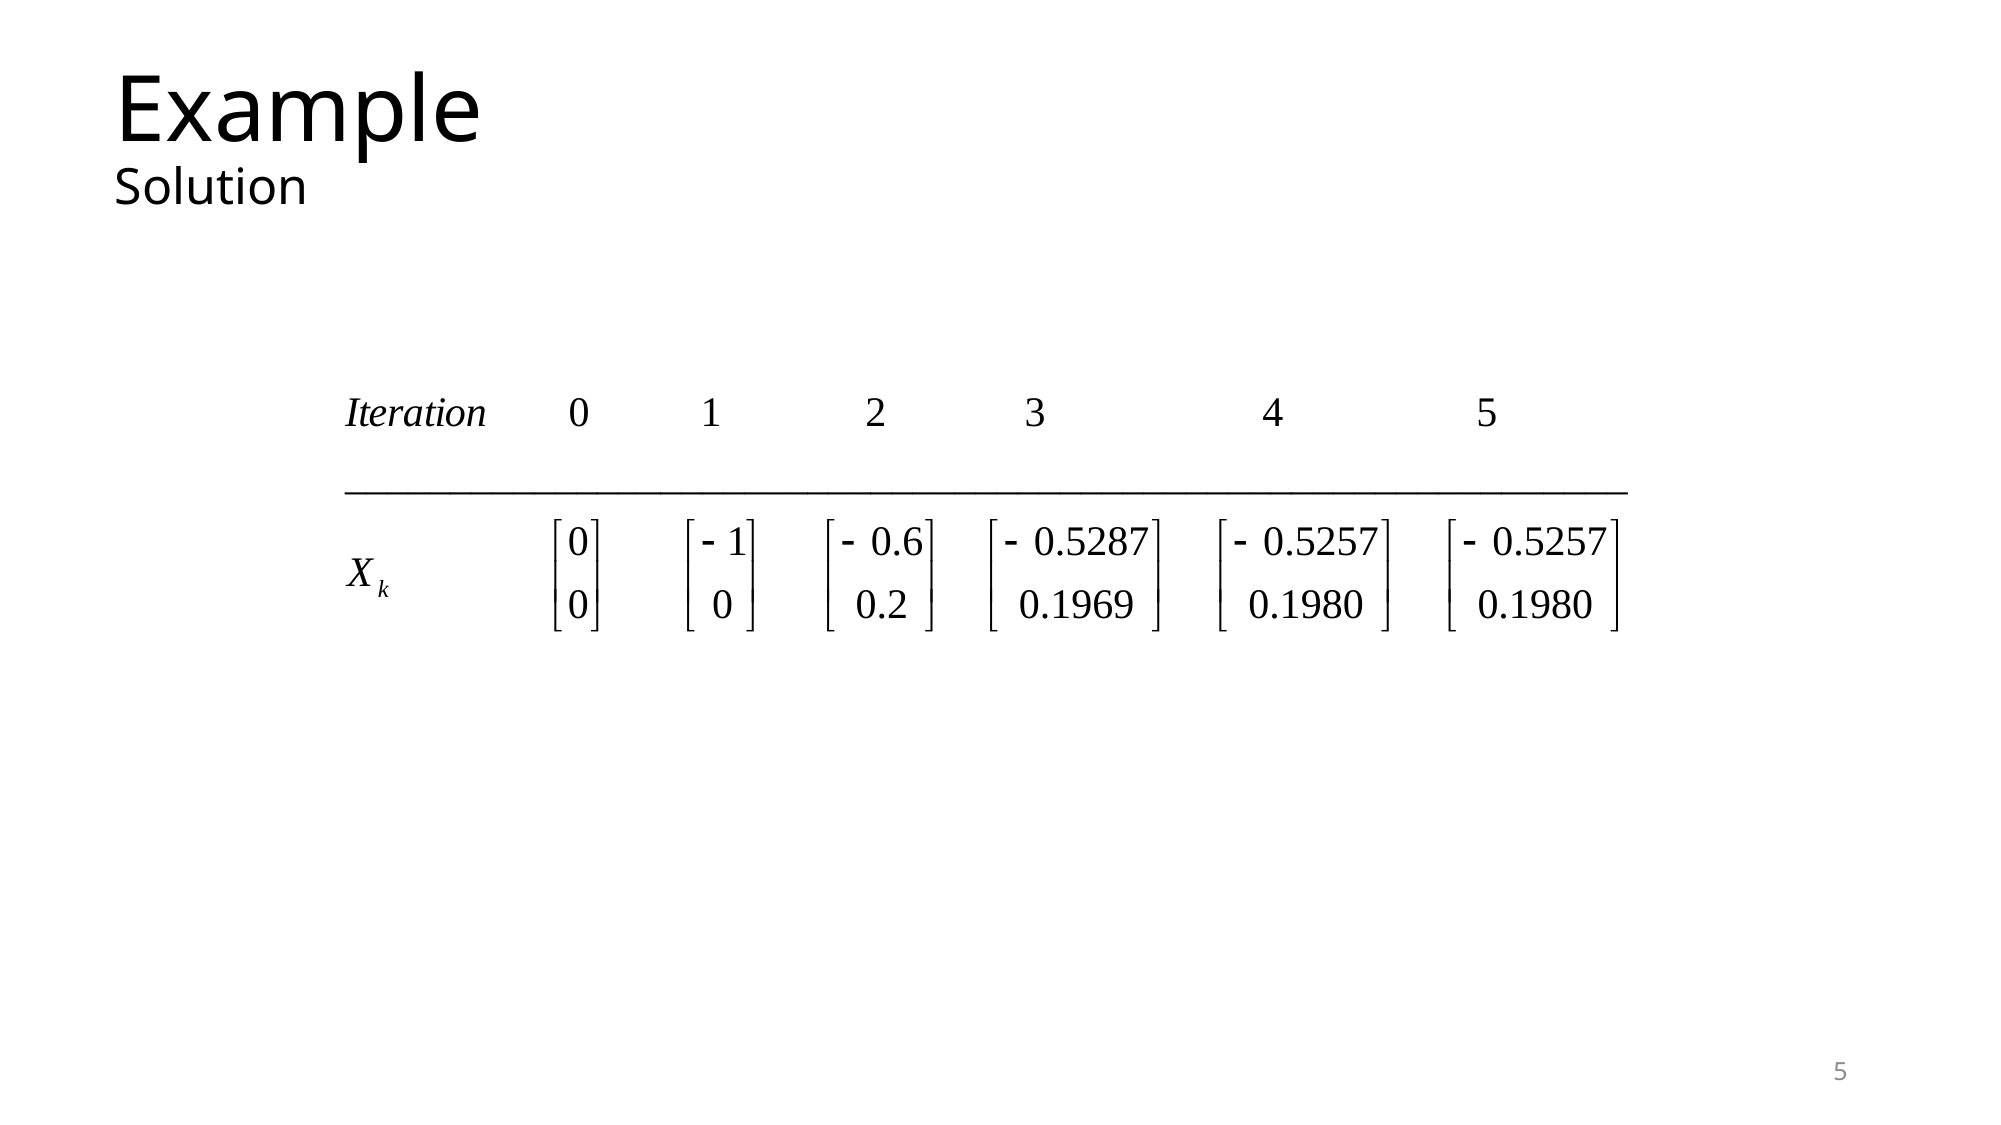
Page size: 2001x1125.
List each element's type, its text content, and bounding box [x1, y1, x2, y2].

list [337, 387, 1638, 640]
title Example Solution [99, 45, 1900, 233]
slide_number 5 [1412, 1042, 1863, 1103]
